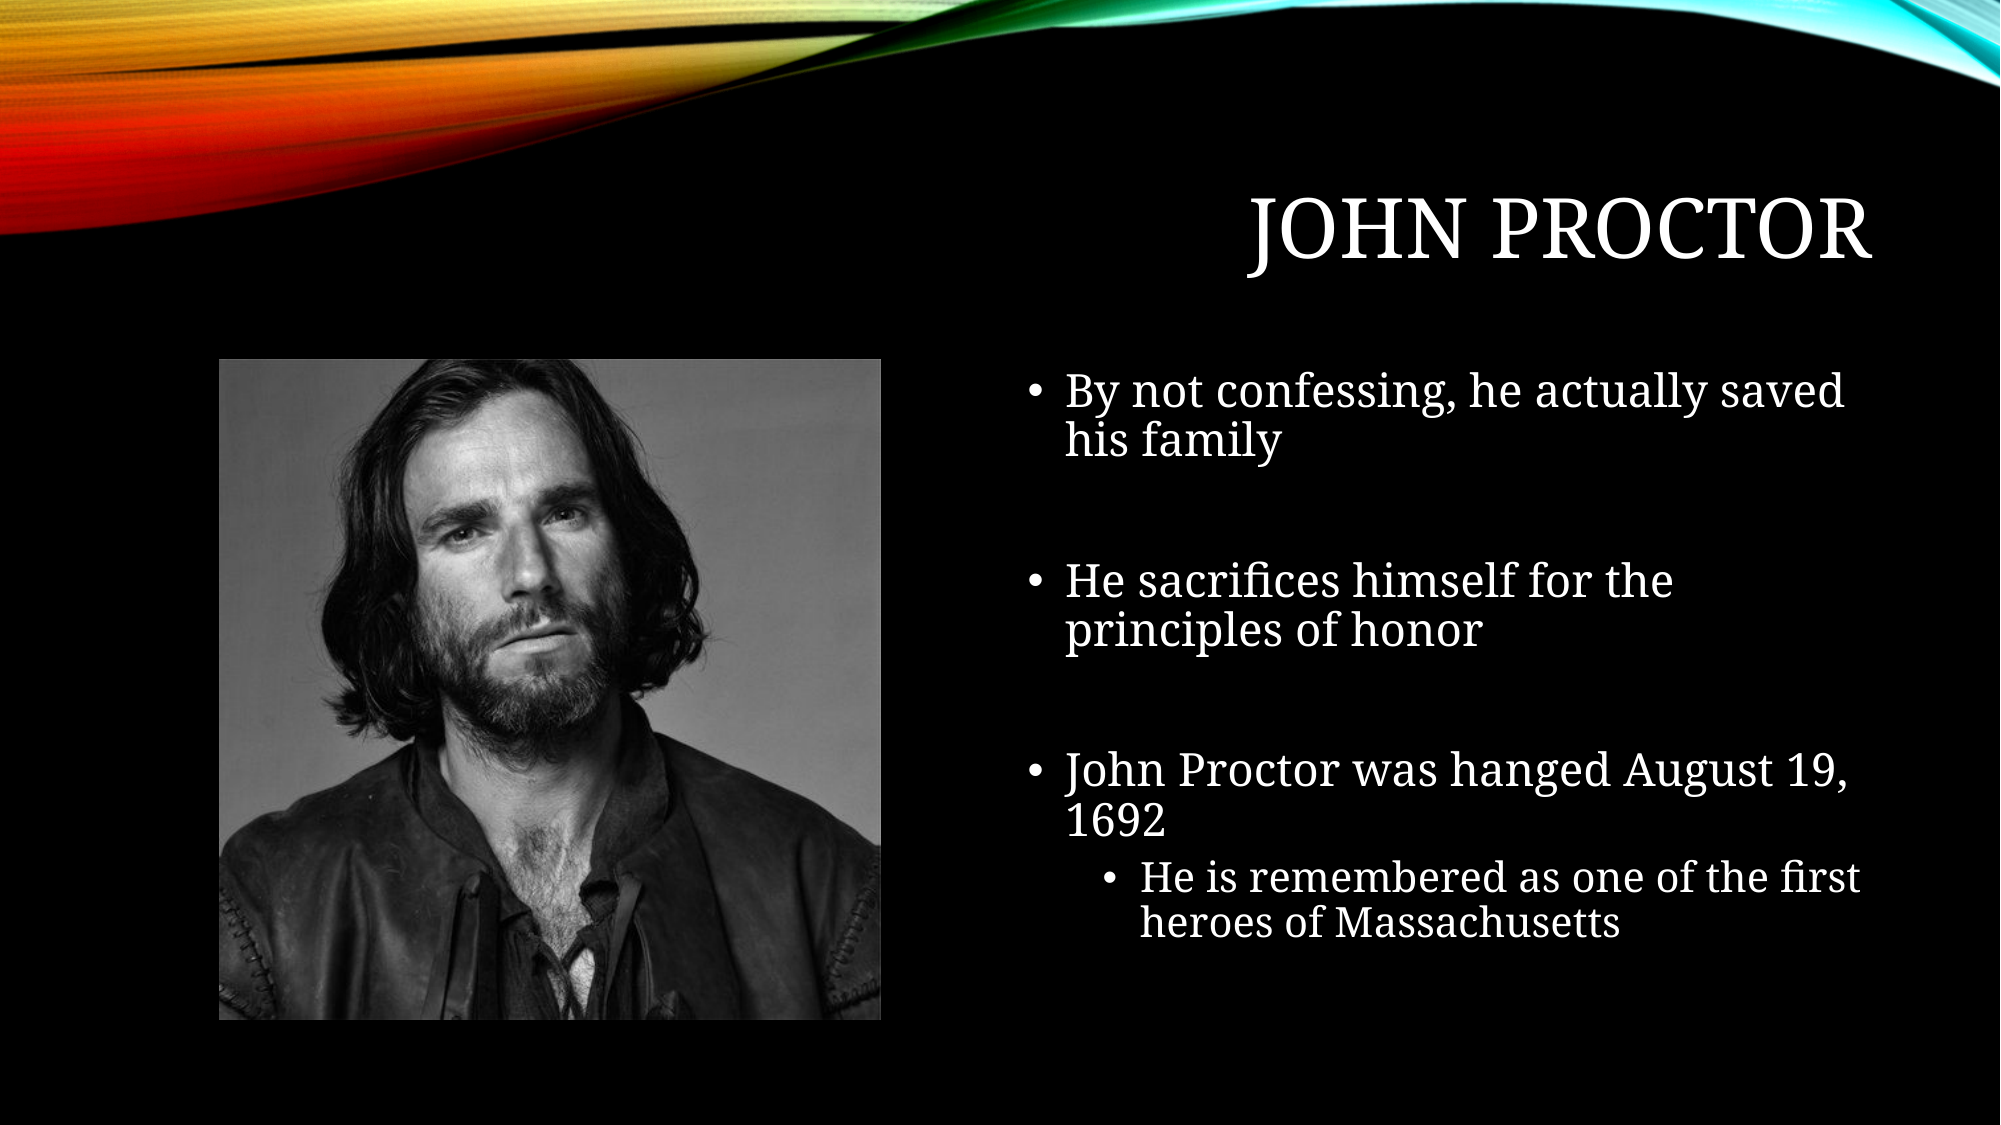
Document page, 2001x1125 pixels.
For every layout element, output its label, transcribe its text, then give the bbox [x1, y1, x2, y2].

picture [0, 0, 2000, 237]
title John Proctor [474, 125, 1888, 338]
list By not confessing, he actually saved his family He sacrifices himself for the principles of honor John Proctor was hanged August 19, 1692 He is remembered as one of the first heroes of Massachusetts [1012, 360, 1888, 1021]
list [219, 359, 881, 1021]
